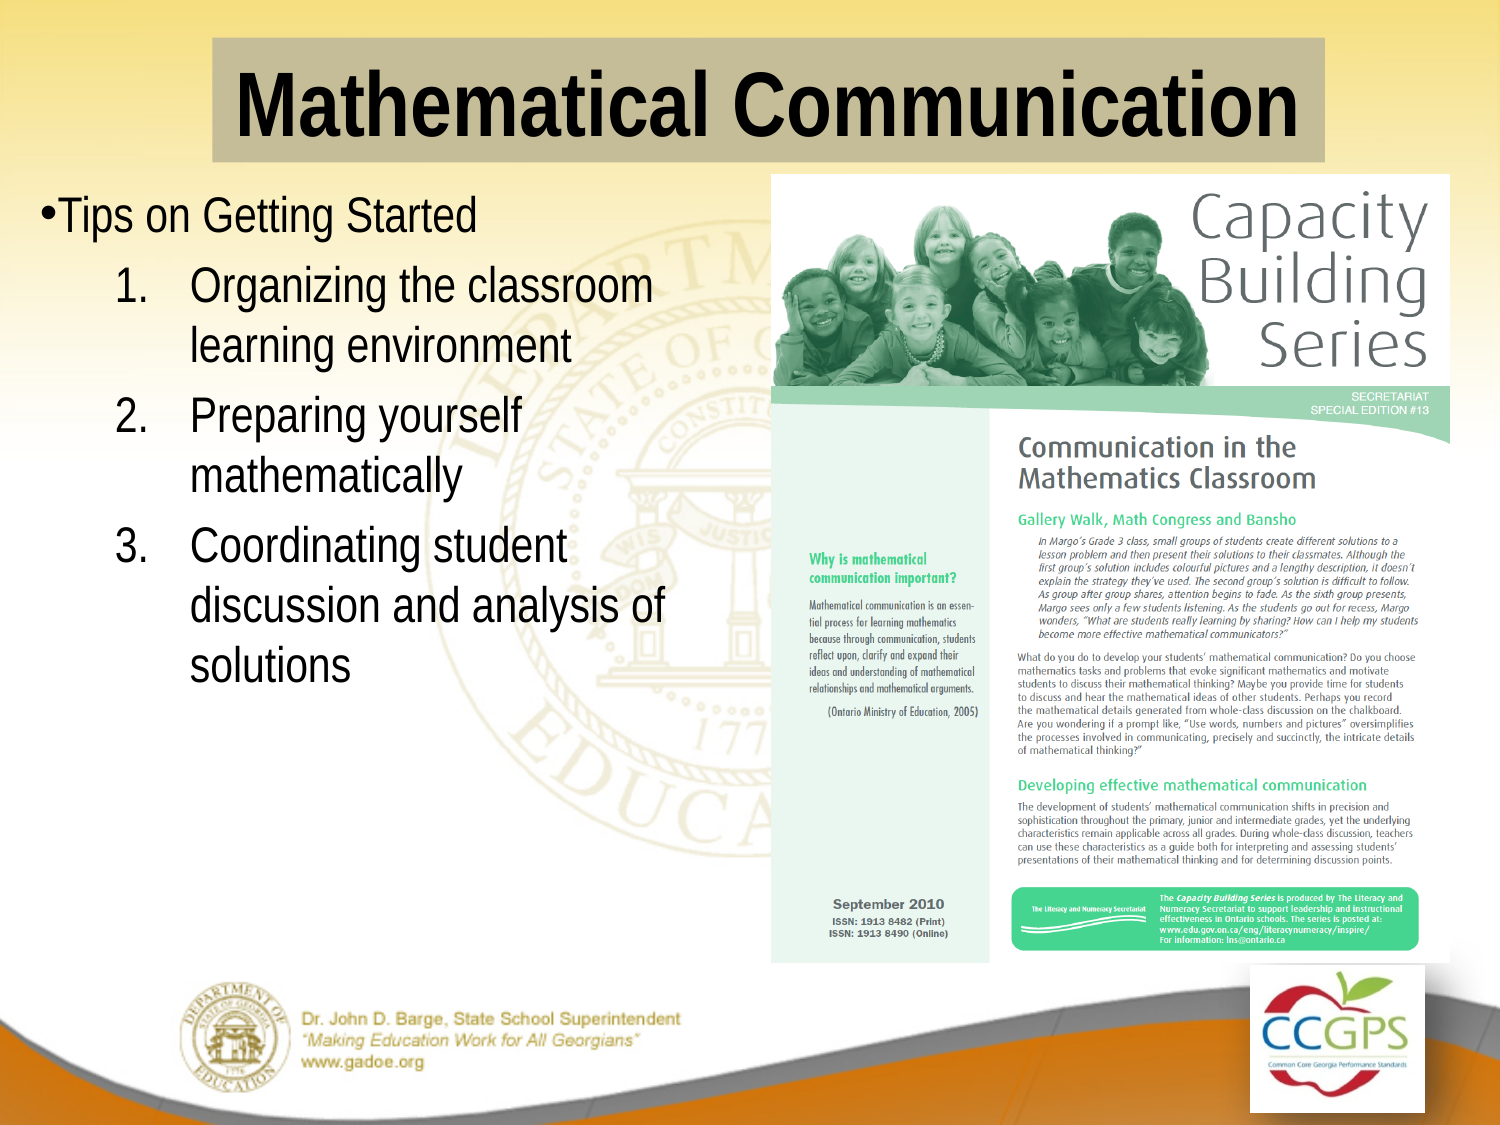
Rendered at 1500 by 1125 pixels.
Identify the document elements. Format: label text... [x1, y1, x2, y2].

subtitle Tips on Getting Started Organizing the classroom learning environment Preparing yourself mathematically Coordinating student discussion and analysis of solutions [24, 174, 776, 1038]
title Mathematical Communication [212, 37, 1326, 163]
picture [0, 0, 1500, 1125]
